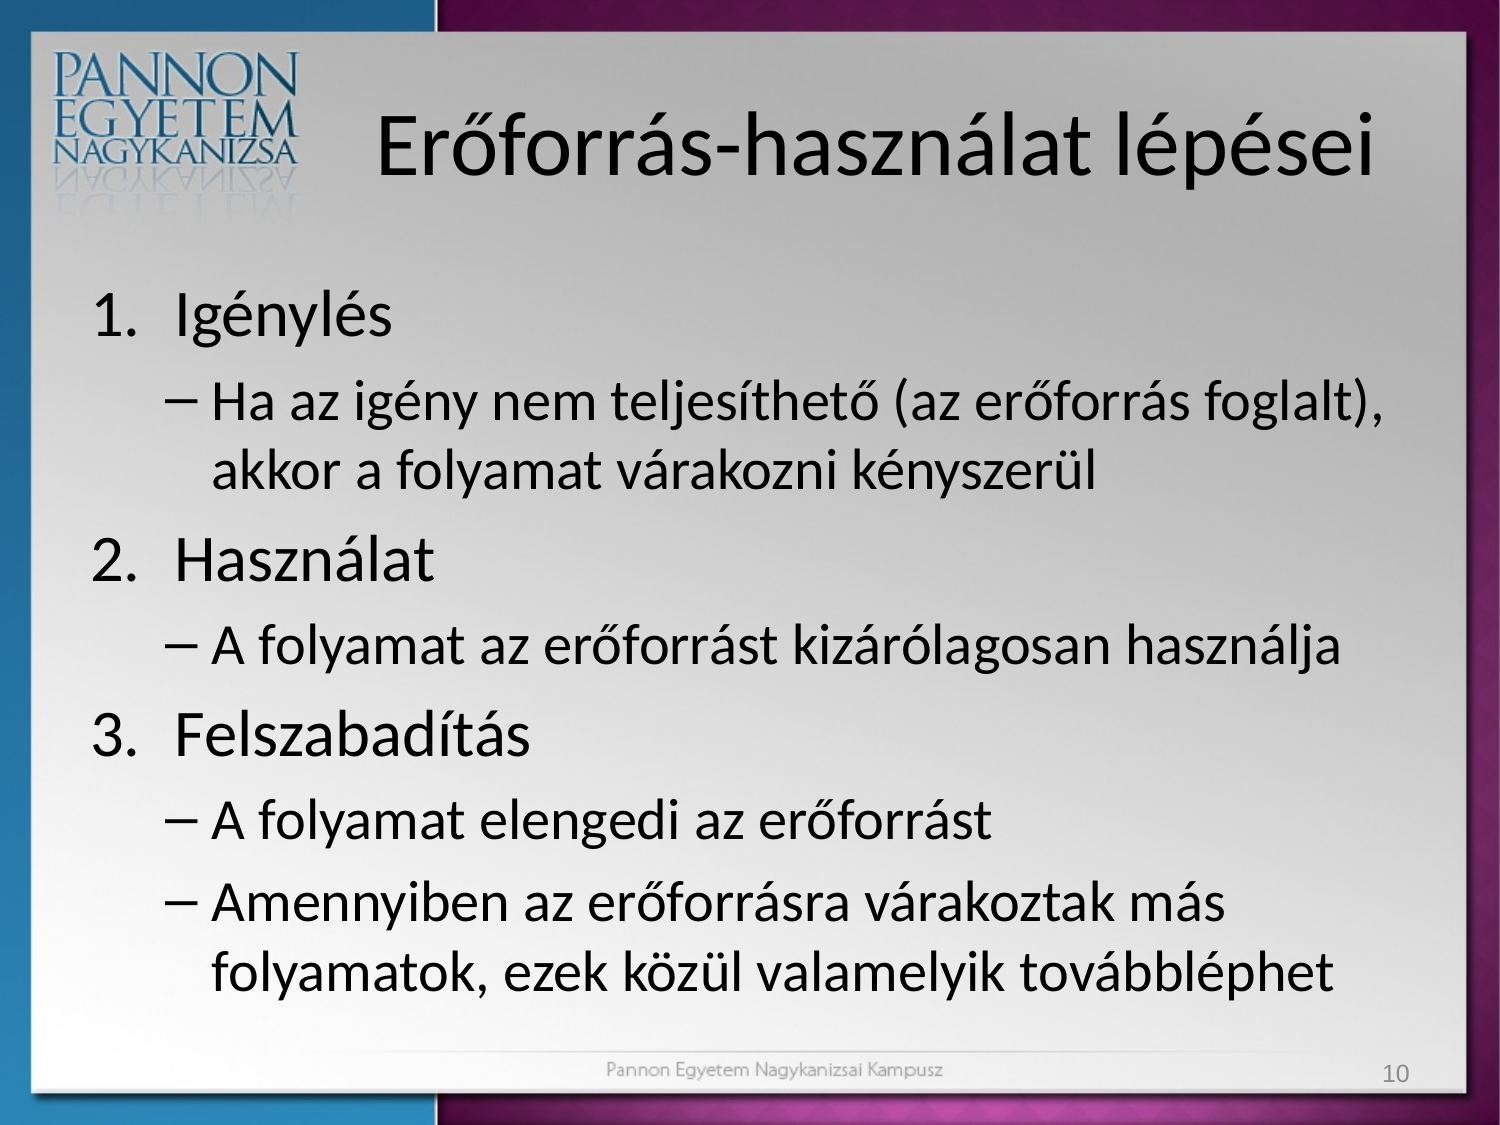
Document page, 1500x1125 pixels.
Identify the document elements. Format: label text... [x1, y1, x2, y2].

title Erőforrás-használat lépései [328, 45, 1425, 233]
picture [0, 0, 1500, 1125]
slide_number 10 [1074, 1042, 1425, 1103]
list Igénylés Ha az igény nem teljesíthető (az erőforrás foglalt), akkor a folyamat várakozni kényszerül Használat A folyamat az erőforrást kizárólagosan használja Felszabadítás A folyamat elengedi az erőforrást Amennyiben az erőforrásra várakoztak más folyamatok, ezek közül valamelyik továbbléphet [75, 262, 1425, 1038]
